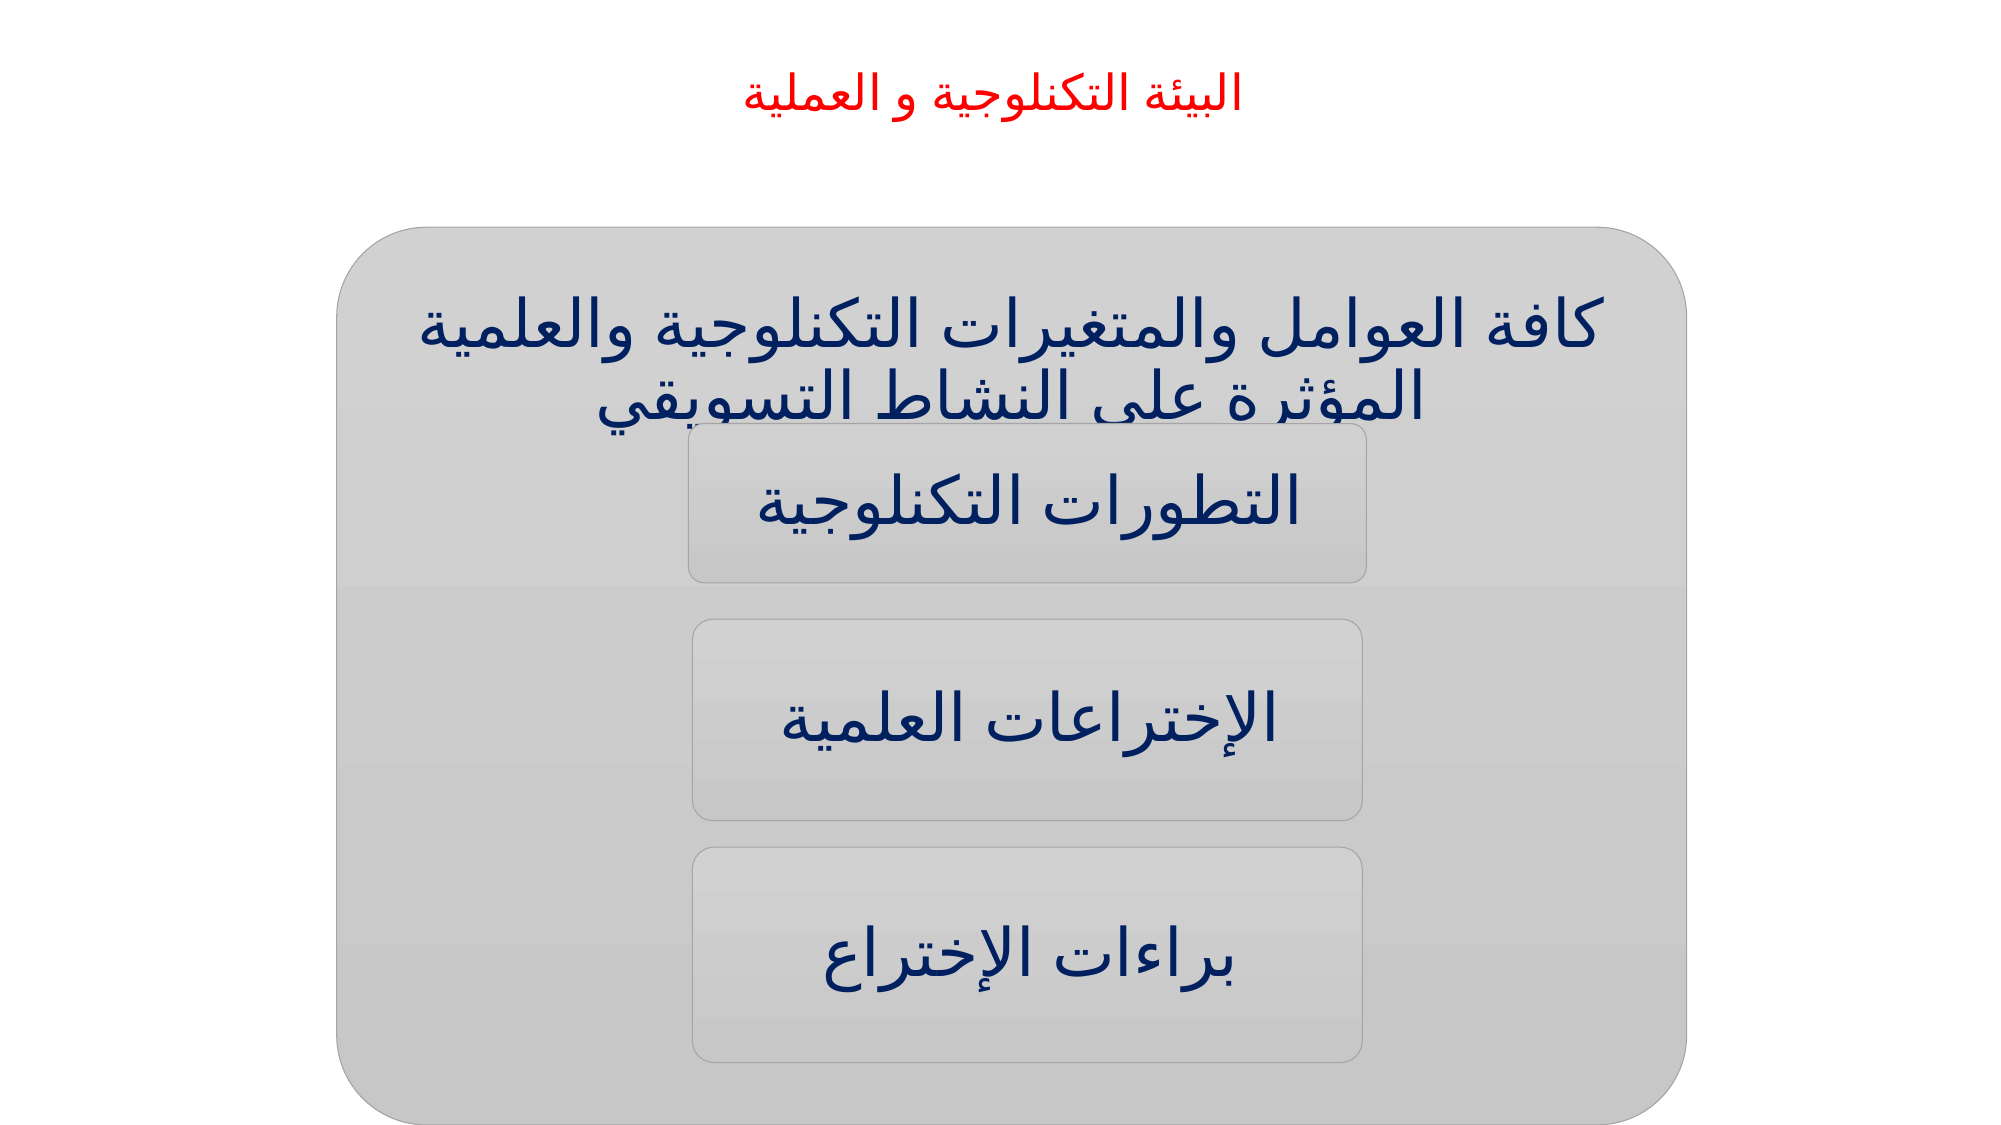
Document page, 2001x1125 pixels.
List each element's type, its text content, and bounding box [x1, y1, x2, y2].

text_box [336, 227, 1687, 1125]
title البيئة التكنلوجية و العملية [137, 59, 1863, 129]
